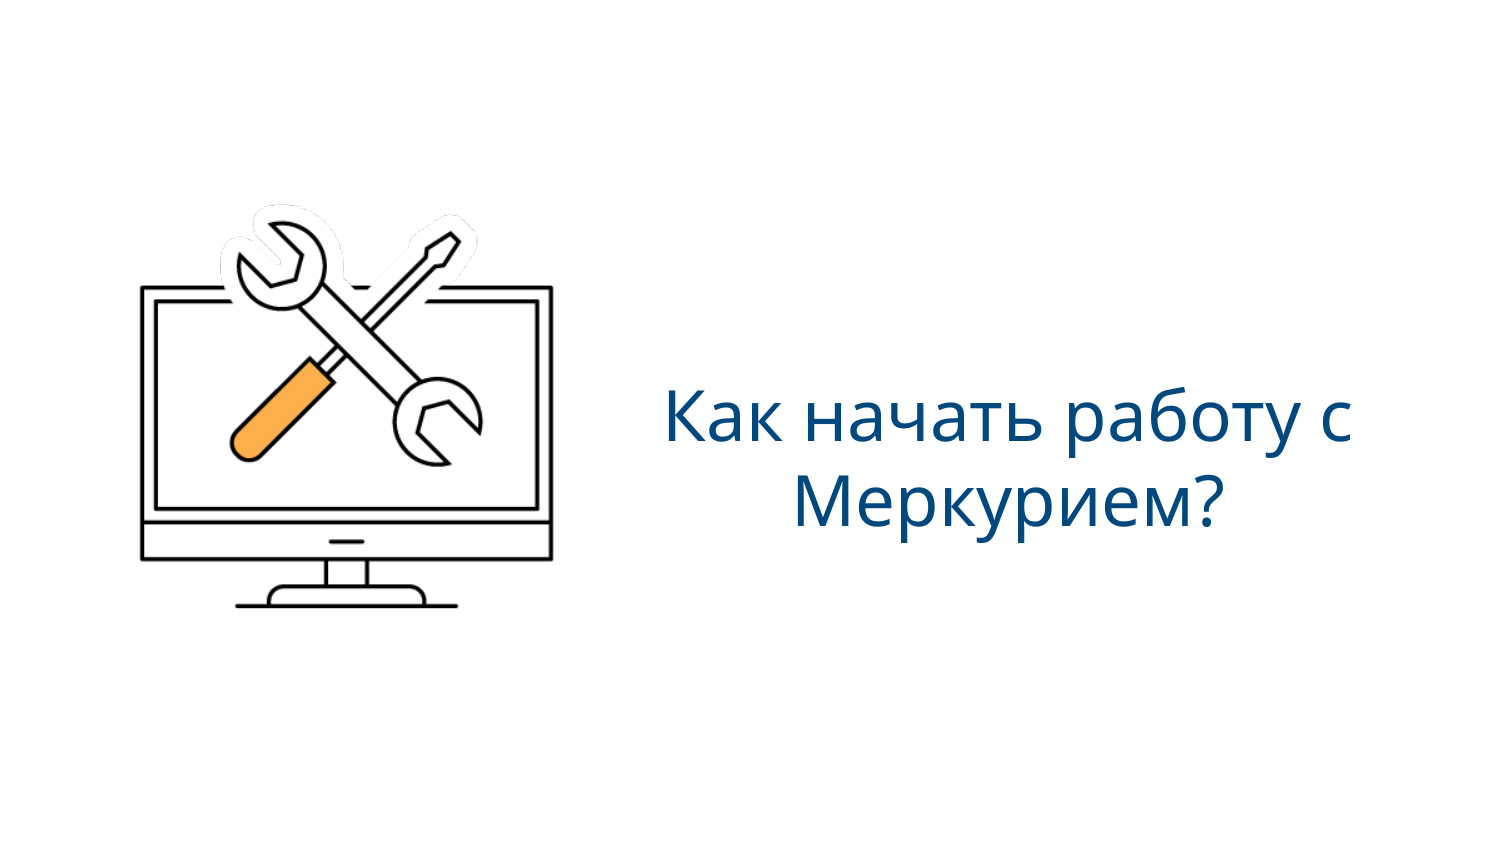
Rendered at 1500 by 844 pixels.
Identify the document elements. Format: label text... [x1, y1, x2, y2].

title Как начать работу с Меркурием? [610, 315, 1436, 597]
picture [88, 197, 606, 623]
